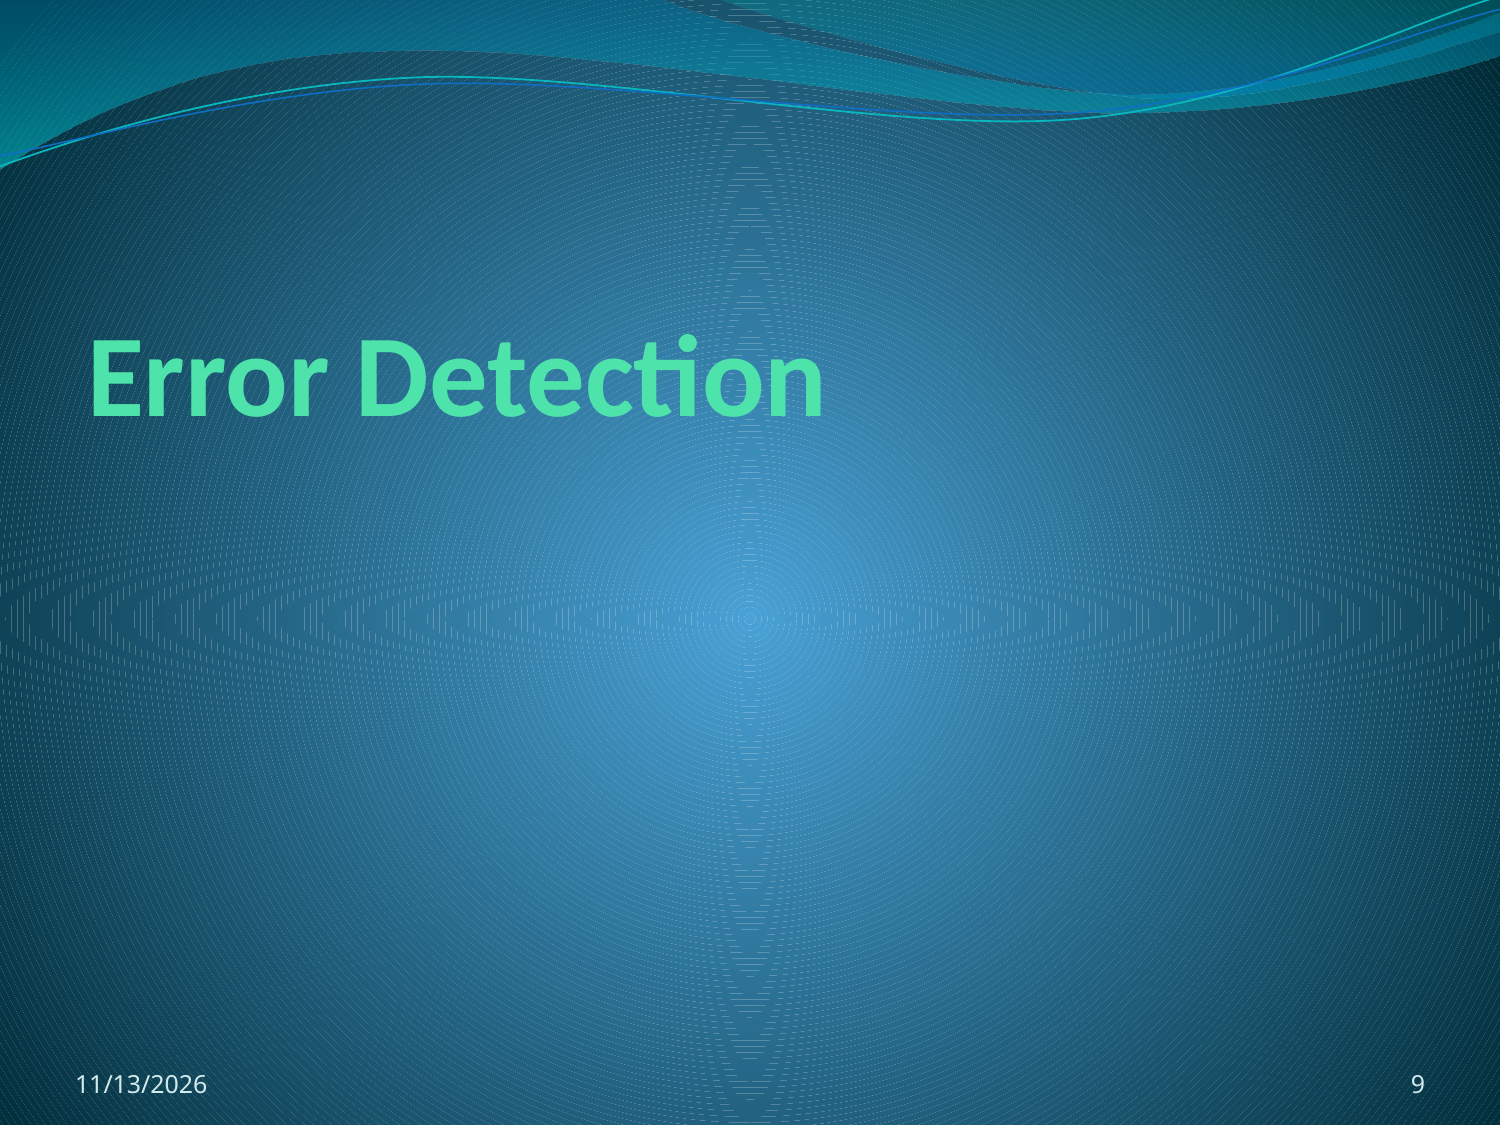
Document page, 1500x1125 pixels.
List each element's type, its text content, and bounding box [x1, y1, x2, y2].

title Error Detection [86, 216, 1362, 440]
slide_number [75, 1042, 425, 1103]
slide_number 9 [1299, 1042, 1425, 1103]
